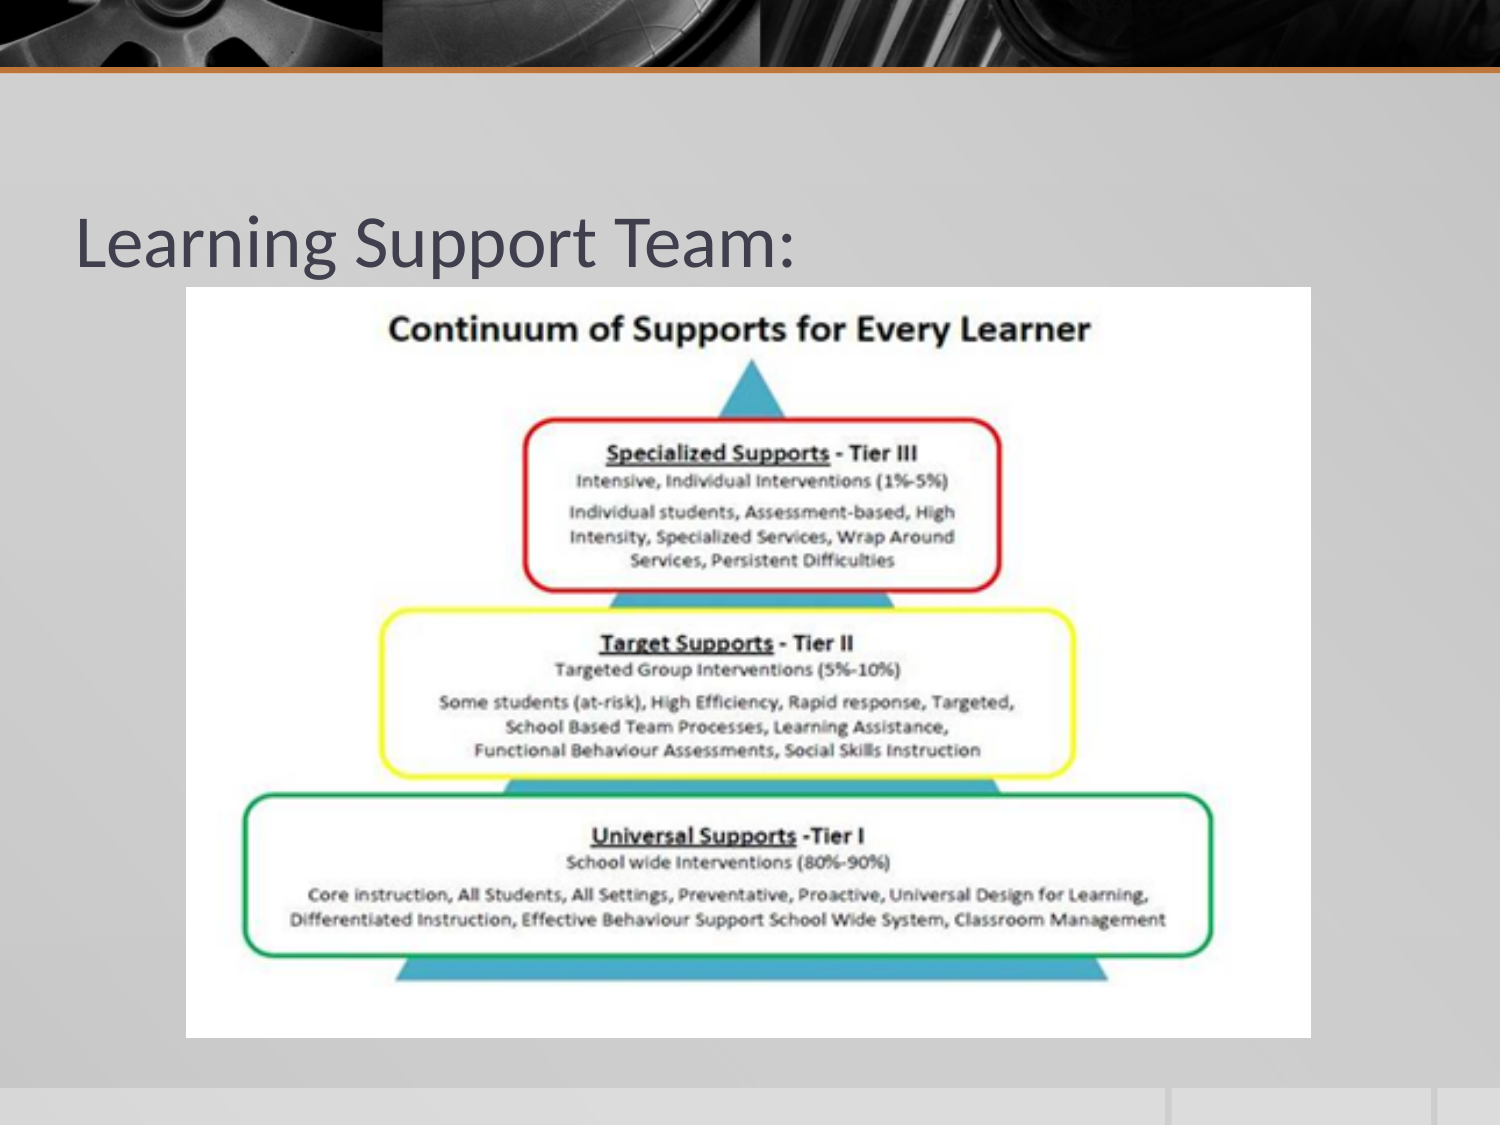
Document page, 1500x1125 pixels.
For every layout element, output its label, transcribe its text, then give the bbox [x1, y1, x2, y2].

picture [185, 287, 1312, 1038]
title Learning Support Team: [75, 162, 1425, 313]
picture [0, 0, 1500, 67]
